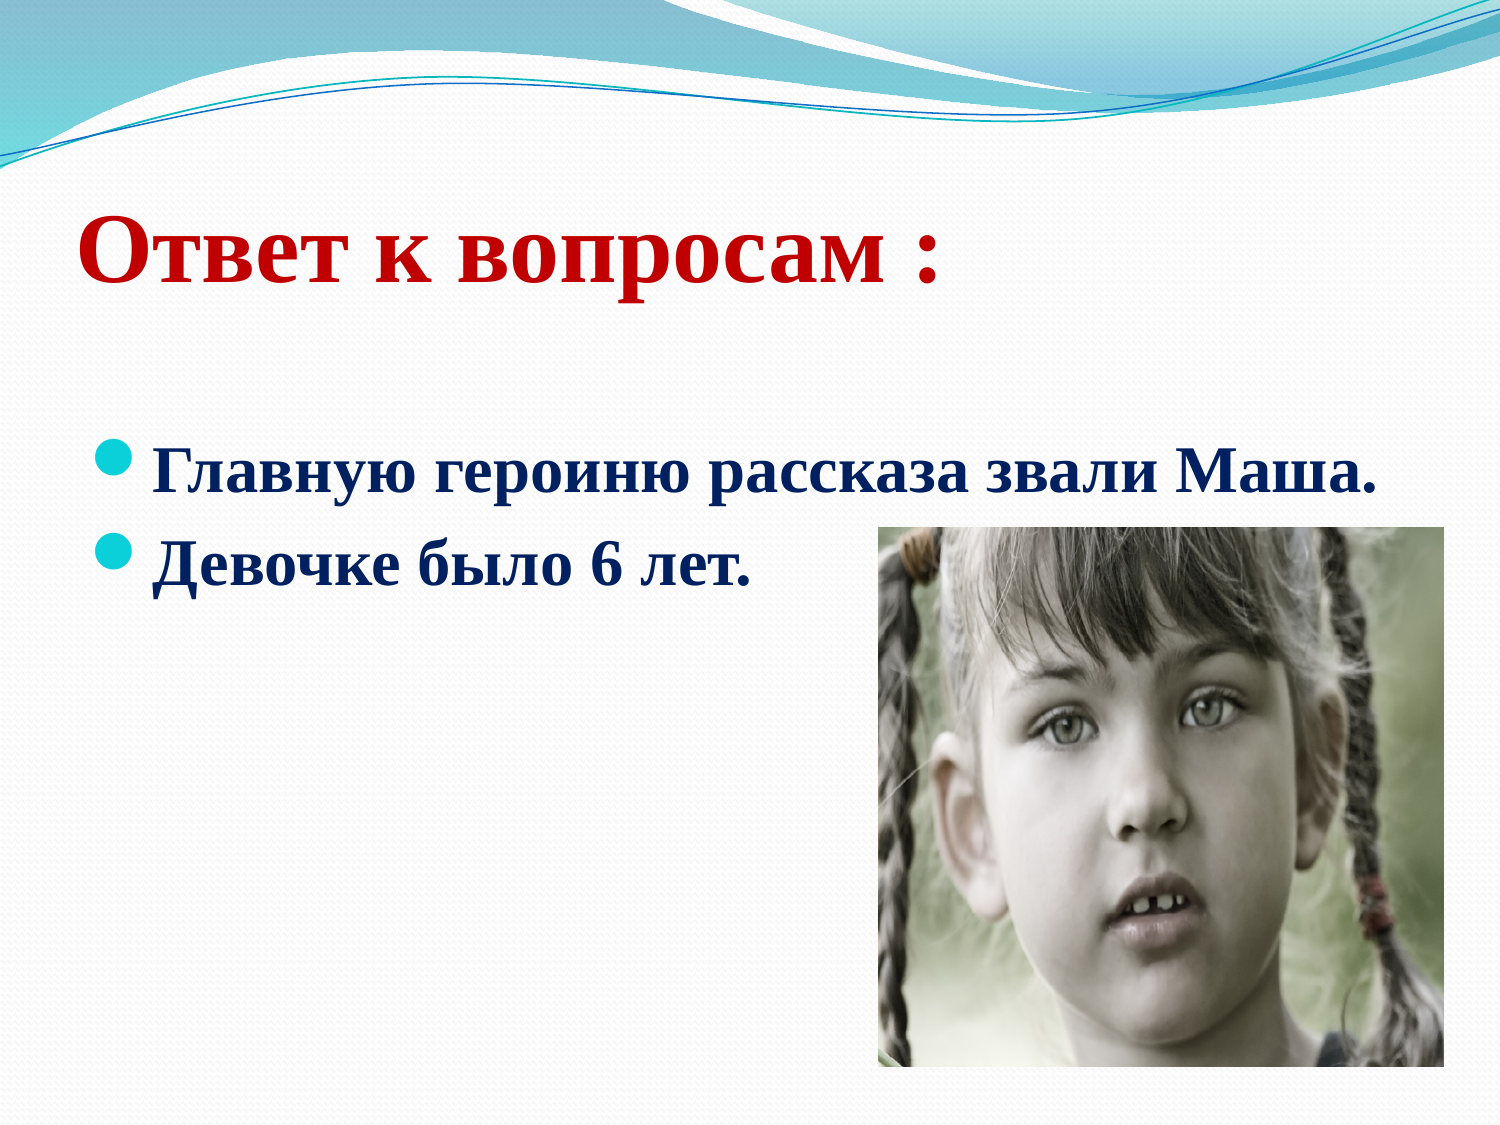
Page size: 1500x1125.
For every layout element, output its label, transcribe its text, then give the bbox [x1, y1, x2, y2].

title Ответ к вопросам : [75, 115, 1425, 303]
list Главную героиню рассказа звали Маша. Девочке было 6 лет. [75, 314, 1454, 1043]
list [878, 527, 1444, 1067]
